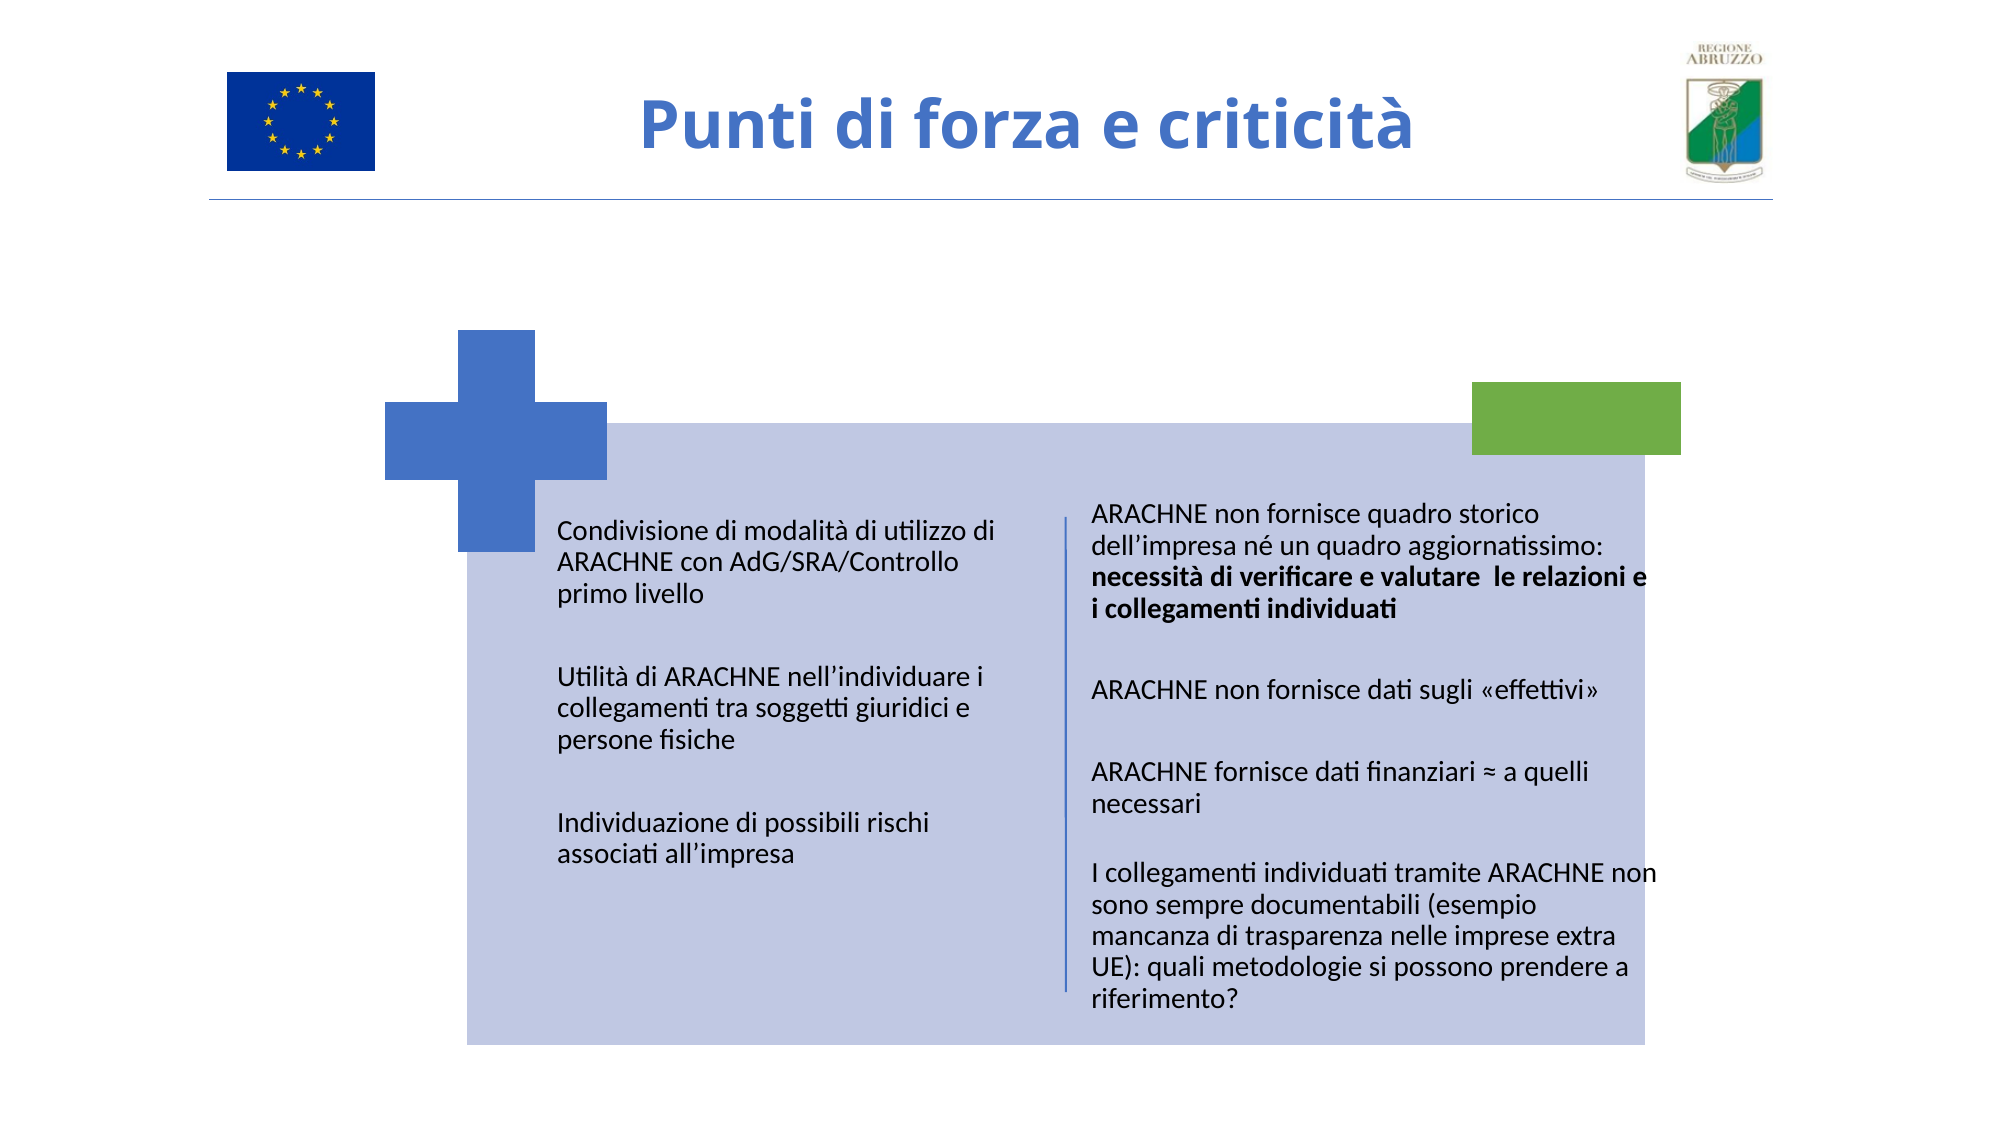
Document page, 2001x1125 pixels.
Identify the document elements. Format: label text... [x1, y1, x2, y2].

picture [227, 72, 375, 171]
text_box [386, 321, 1681, 1061]
title Punti di forza e criticità [374, 71, 1680, 182]
picture [1680, 41, 1773, 184]
